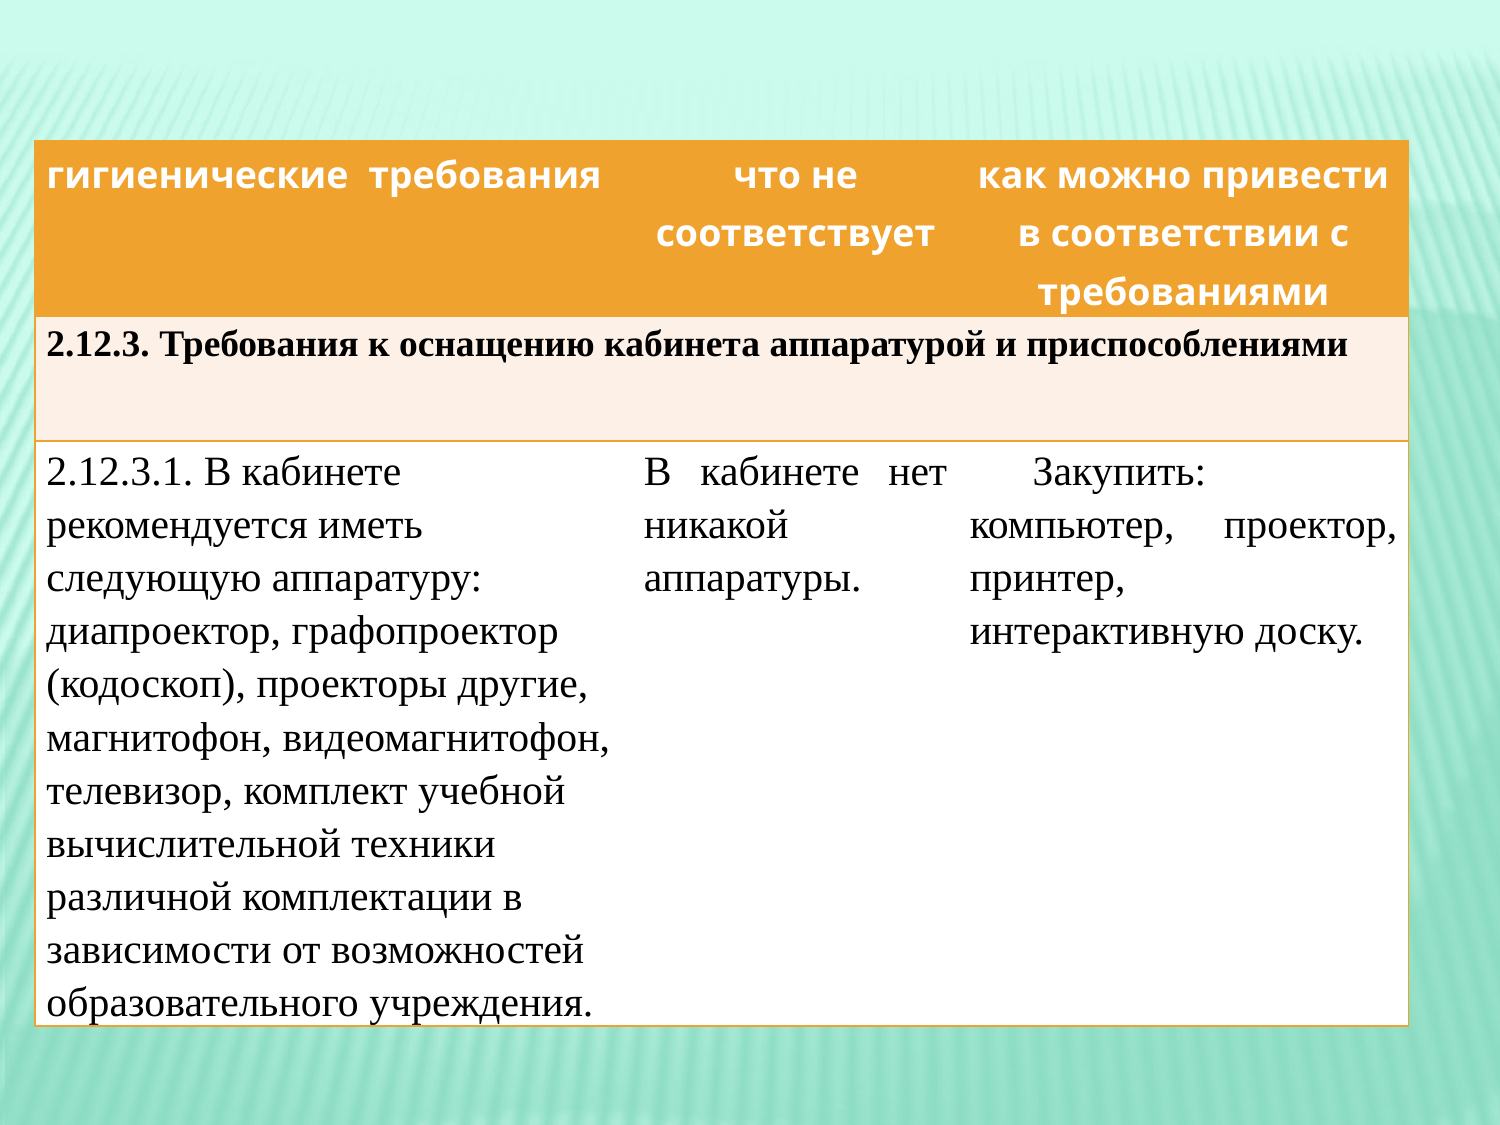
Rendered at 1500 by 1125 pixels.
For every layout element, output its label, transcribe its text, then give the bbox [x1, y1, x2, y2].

table_cell Закупить: компьютер, проектор, принтер, интерактивную доску. [959, 442, 1408, 1025]
table_cell 2.12.3. Требования к оснащению кабинета аппаратурой и приспособлениями [36, 317, 1408, 440]
table_header что не соответствует [633, 141, 959, 316]
table_header как можно привести в соответствии с требованиями [959, 141, 1408, 316]
table_cell 2.12.3.1. В кабинете рекомендуется иметь следующую аппаратуру: диапроектор, графопроектор (кодоскоп), проекторы другие, магнитофон, видеомагнитофон, телевизор, комплект учебной вычислительной техники различной комплектации в зависимости от возможностей образовательного учреждения. [36, 442, 633, 1025]
table_header гигиенические требования [36, 141, 633, 316]
table_cell В кабинете нет никакой аппаратуры. [633, 442, 959, 1025]
